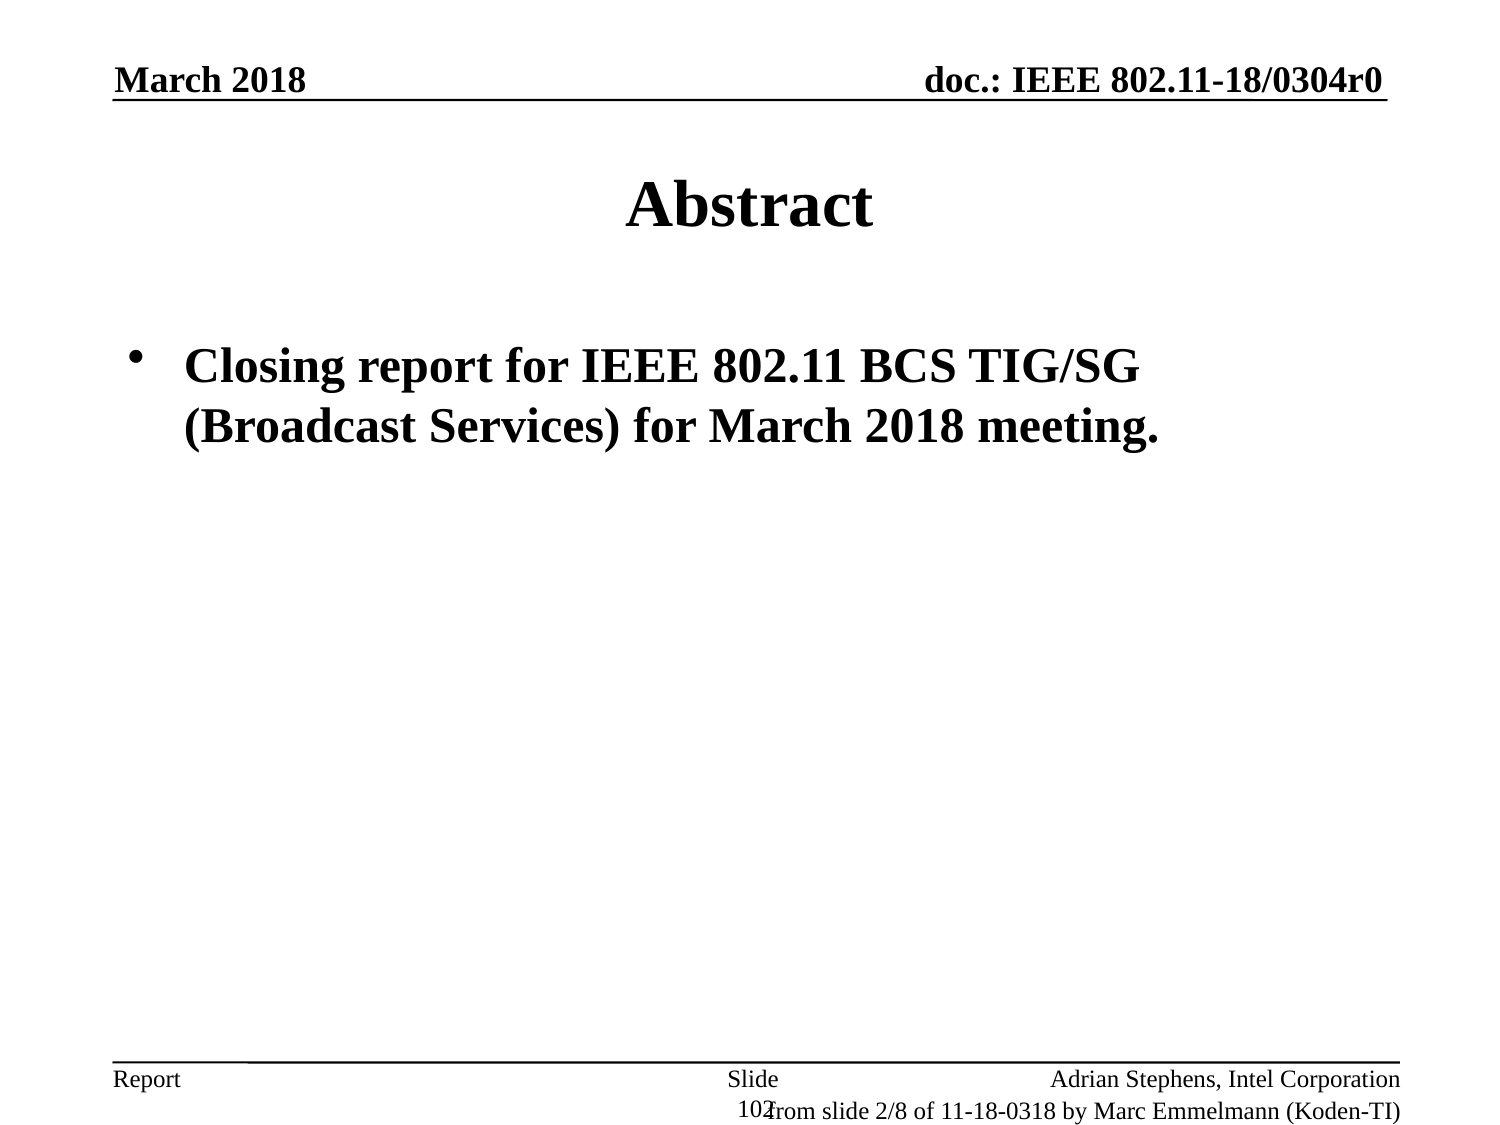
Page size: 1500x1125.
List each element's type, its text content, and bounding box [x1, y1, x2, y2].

text_box from slide 2/8 of 11-18-0318 by Marc Emmelmann (Koden-TI) [343, 1087, 1417, 1125]
title Abstract [112, 112, 1388, 288]
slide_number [114, 54, 374, 101]
footer Adrian Stephens, Intel Corporation [902, 1061, 1402, 1087]
list Closing report for IEEE 802.11 BCS TIG/SG (Broadcast Services) for March 2018 meeting. [112, 324, 1388, 1000]
slide_number Slide 102 [711, 1061, 801, 1093]
